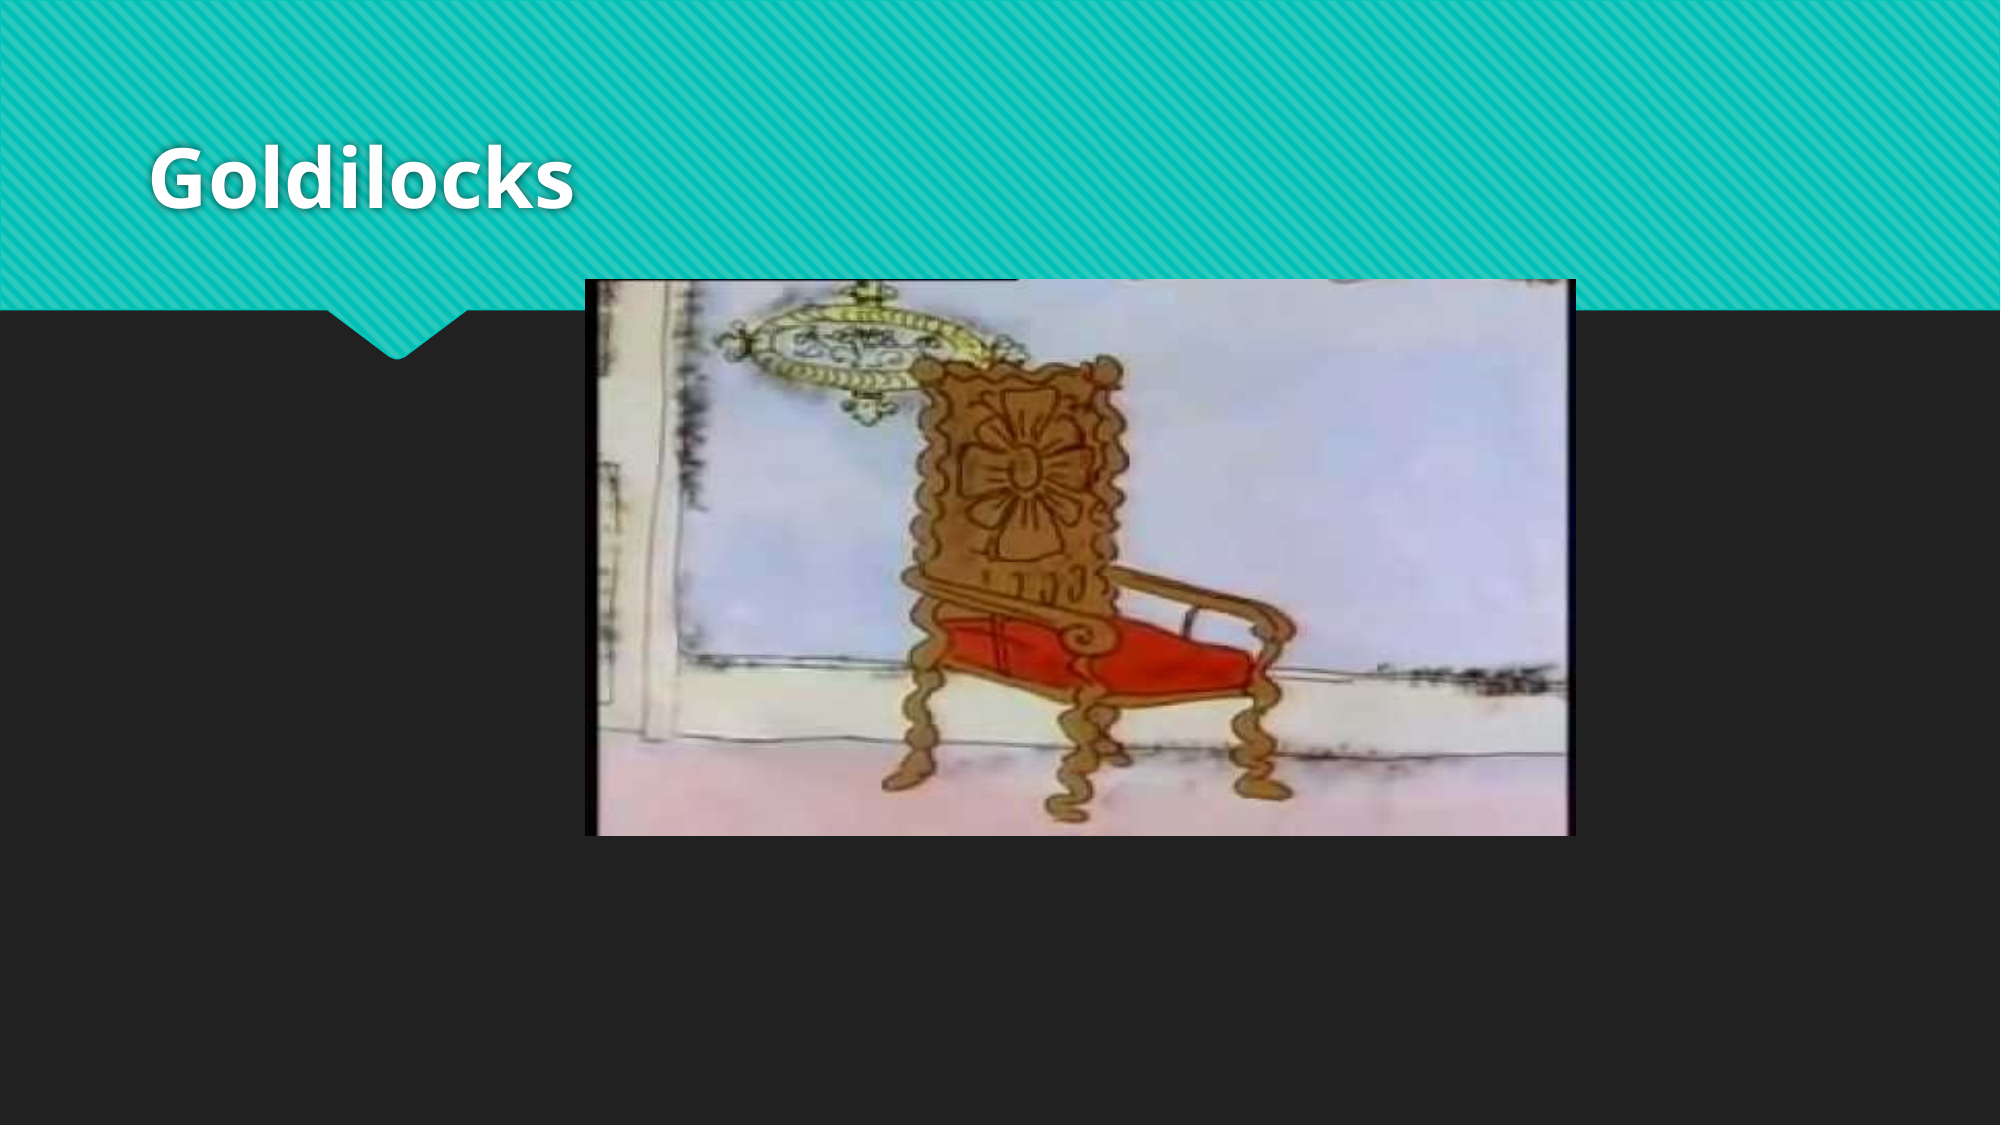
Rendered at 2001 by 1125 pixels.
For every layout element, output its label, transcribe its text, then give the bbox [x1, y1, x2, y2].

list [584, 278, 1577, 837]
title Goldilocks [132, 73, 1868, 233]
